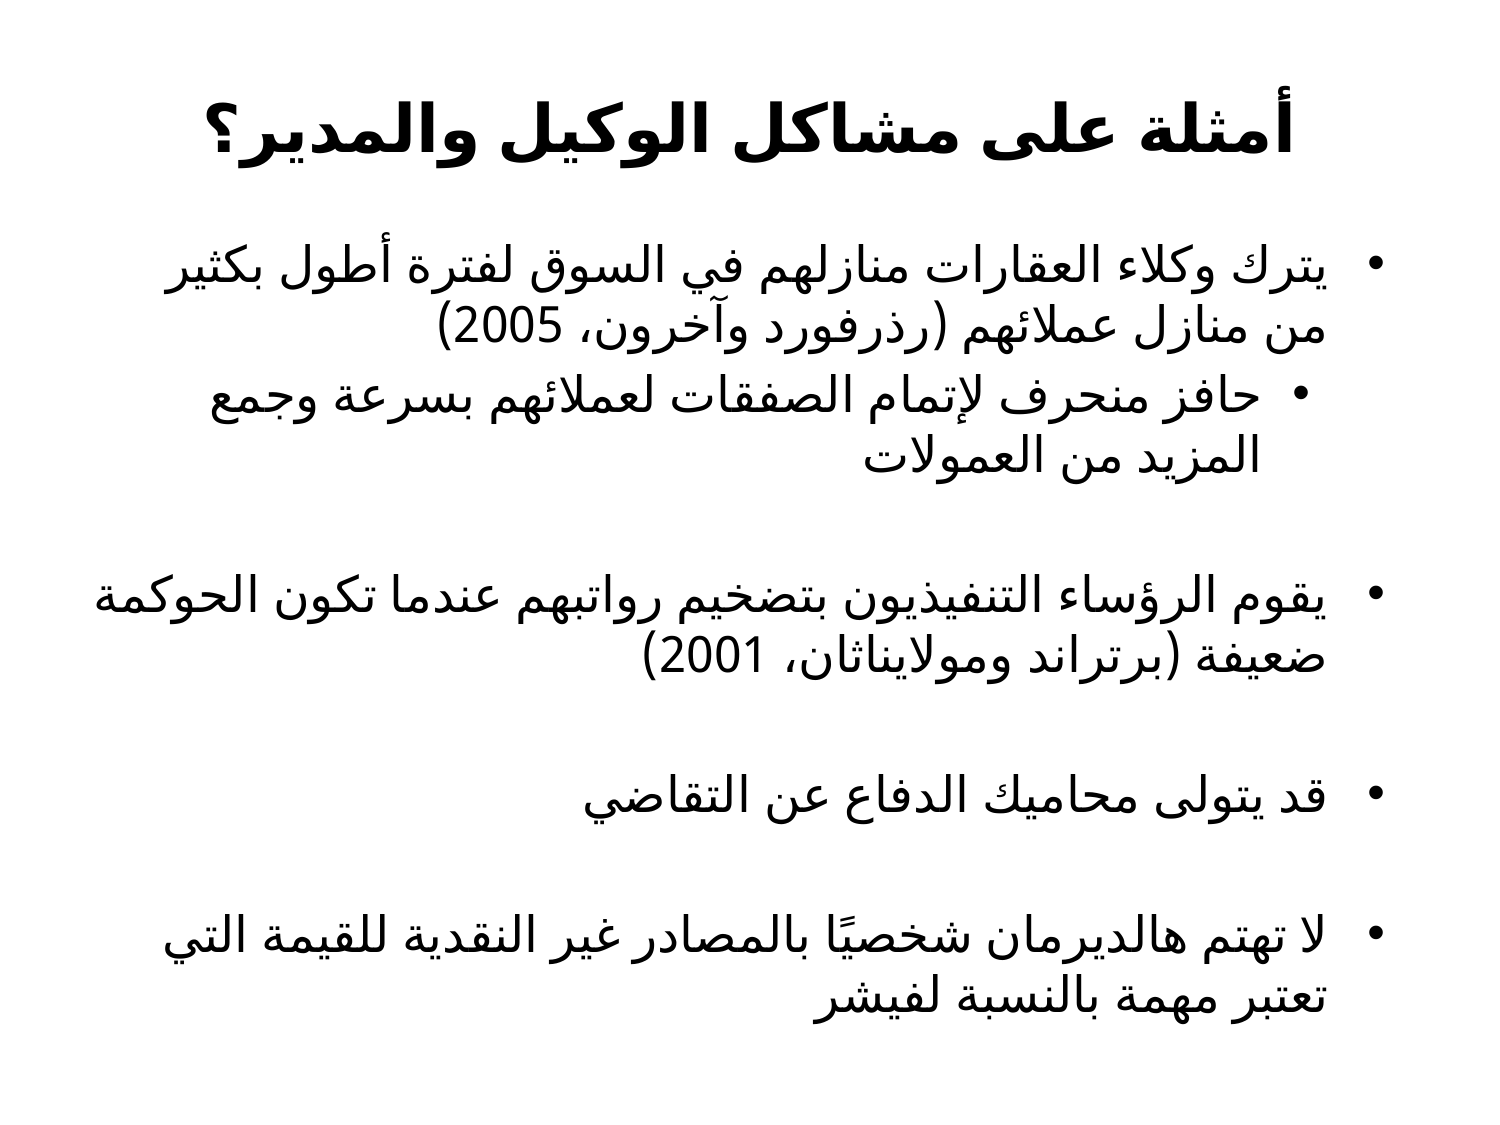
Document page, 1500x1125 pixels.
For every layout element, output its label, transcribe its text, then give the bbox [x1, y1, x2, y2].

list يترك وكلاء العقارات منازلهم في السوق لفترة أطول بكثير من منازل عملائهم (رذرفورد وآخرون، 2005) حافز منحرف لإتمام الصفقات لعملائهم بسرعة وجمع المزيد من العمولات يقوم الرؤساء التنفيذيون بتضخيم رواتبهم عندما تكون الحوكمة ضعيفة (برتراند ومولايناثان، 2001) قد يتولى محاميك الدفاع عن التقاضي لا تهتم هالديرمان شخصيًا بالمصادر غير النقدية للقيمة التي تعتبر مهمة بالنسبة لفيشر [75, 224, 1400, 974]
title أمثلة على مشاكل الوكيل والمدير؟ [0, 12, 1500, 240]
